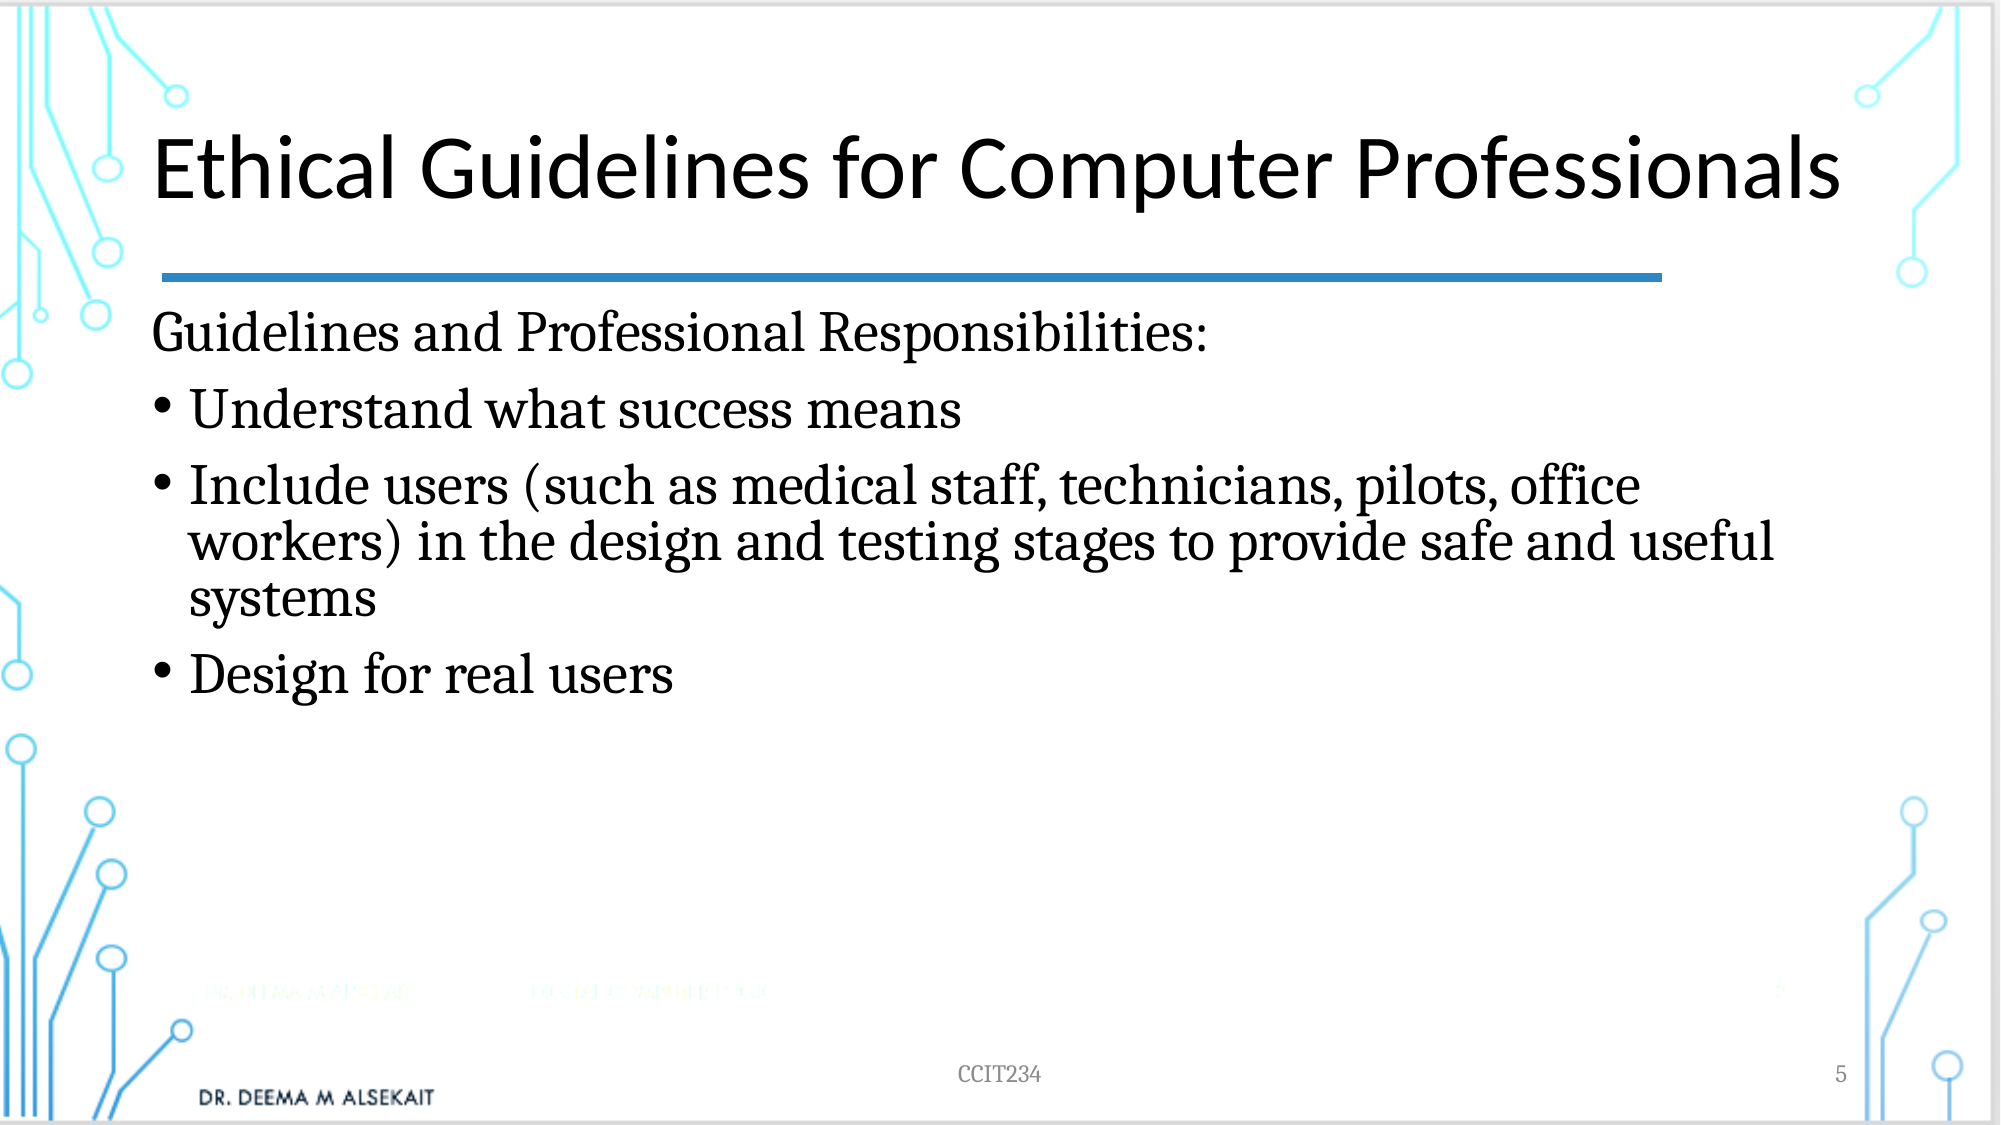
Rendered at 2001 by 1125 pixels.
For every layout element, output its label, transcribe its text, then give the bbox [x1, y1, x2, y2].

slide_number 5 [1412, 1042, 1863, 1103]
picture [0, 0, 2001, 1125]
title Ethical Guidelines for Computer Professionals [137, 59, 1863, 278]
footer CCIT234 [662, 1042, 1338, 1103]
list Guidelines and Professional Responsibilities: Understand what success means Include users (such as medical staff, technicians, pilots, office workers) in the design and testing stages to provide safe and useful systems Design for real users [137, 299, 1863, 1014]
